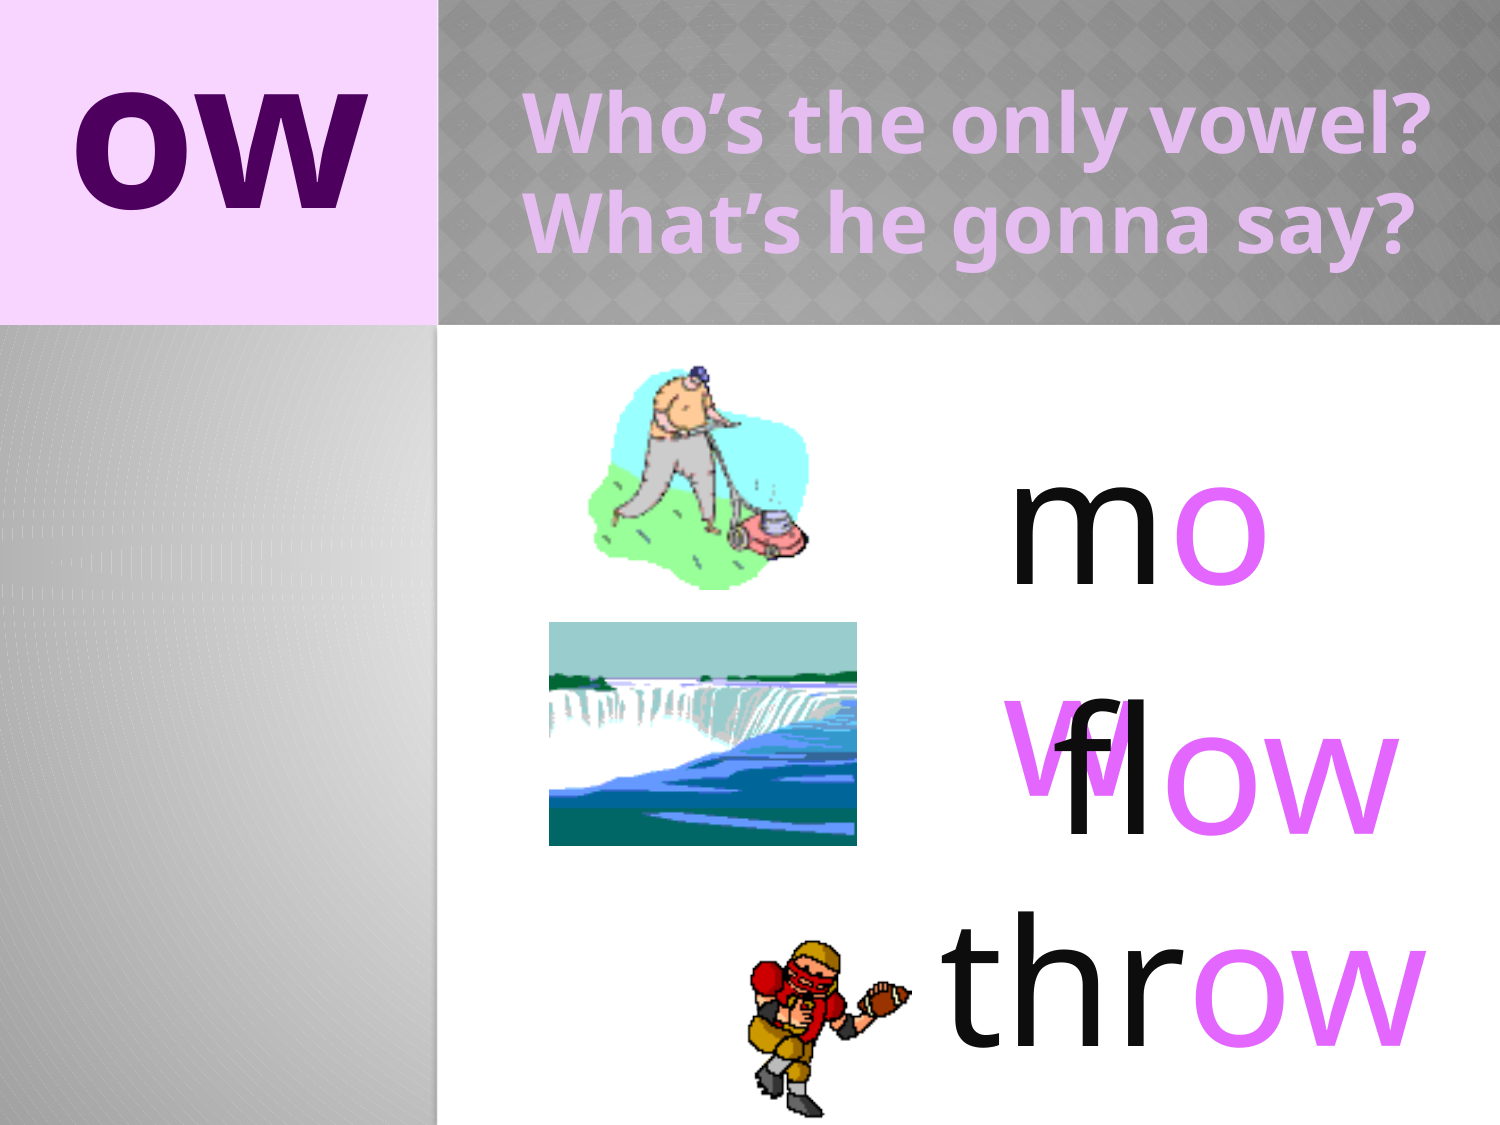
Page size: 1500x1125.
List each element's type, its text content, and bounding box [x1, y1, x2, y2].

picture [549, 809, 857, 847]
text_box [434, 322, 1500, 1125]
picture [771, 775, 854, 783]
text_box flow [1037, 649, 1463, 862]
picture [549, 622, 857, 798]
picture [337, 883, 913, 1125]
text_box Who’s the only vowel? What’s he gonna say? [508, 62, 1448, 278]
text_box mow [987, 399, 1413, 840]
text_box throw [924, 862, 1500, 1090]
picture [586, 361, 813, 591]
text_box ow [0, 0, 438, 325]
